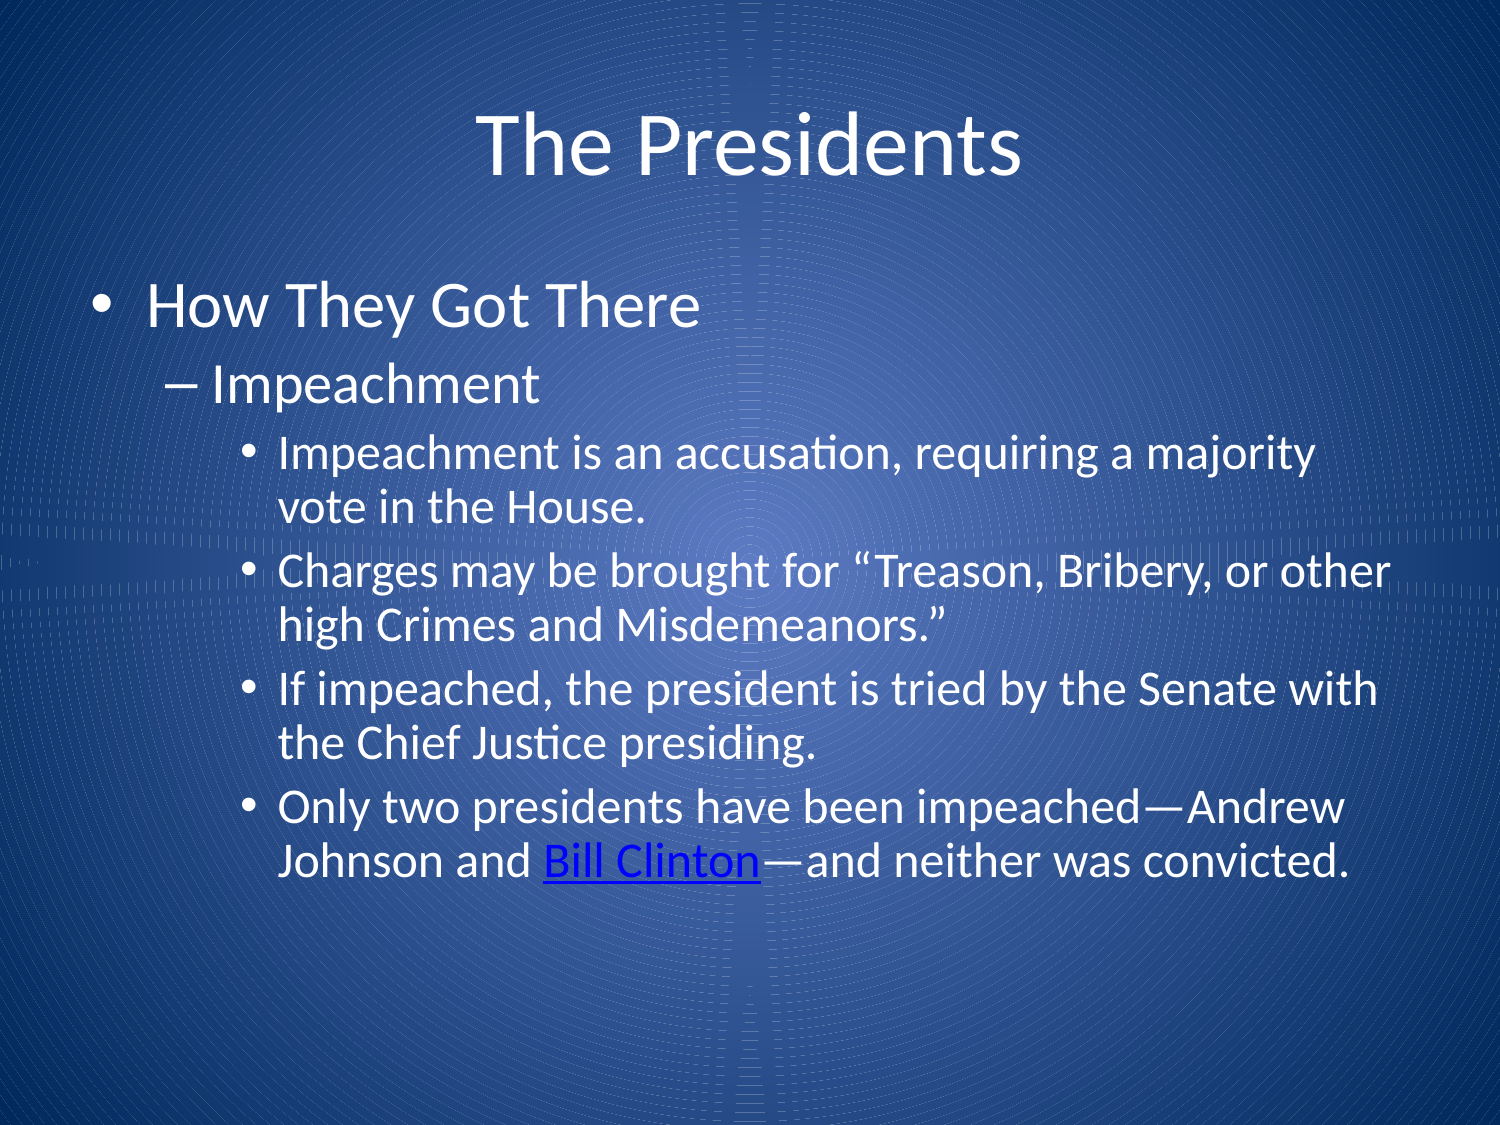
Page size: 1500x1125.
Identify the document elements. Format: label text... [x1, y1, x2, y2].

list How They Got There Impeachment Impeachment is an accusation, requiring a majority vote in the House. Charges may be brought for “Treason, Bribery, or other high Crimes and Misdemeanors.” If impeached, the president is tried by the Senate with the Chief Justice presiding. Only two presidents have been impeached—Andrew Johnson and Bill Clinton—and neither was convicted. [75, 262, 1425, 1005]
title The Presidents [75, 45, 1425, 233]
